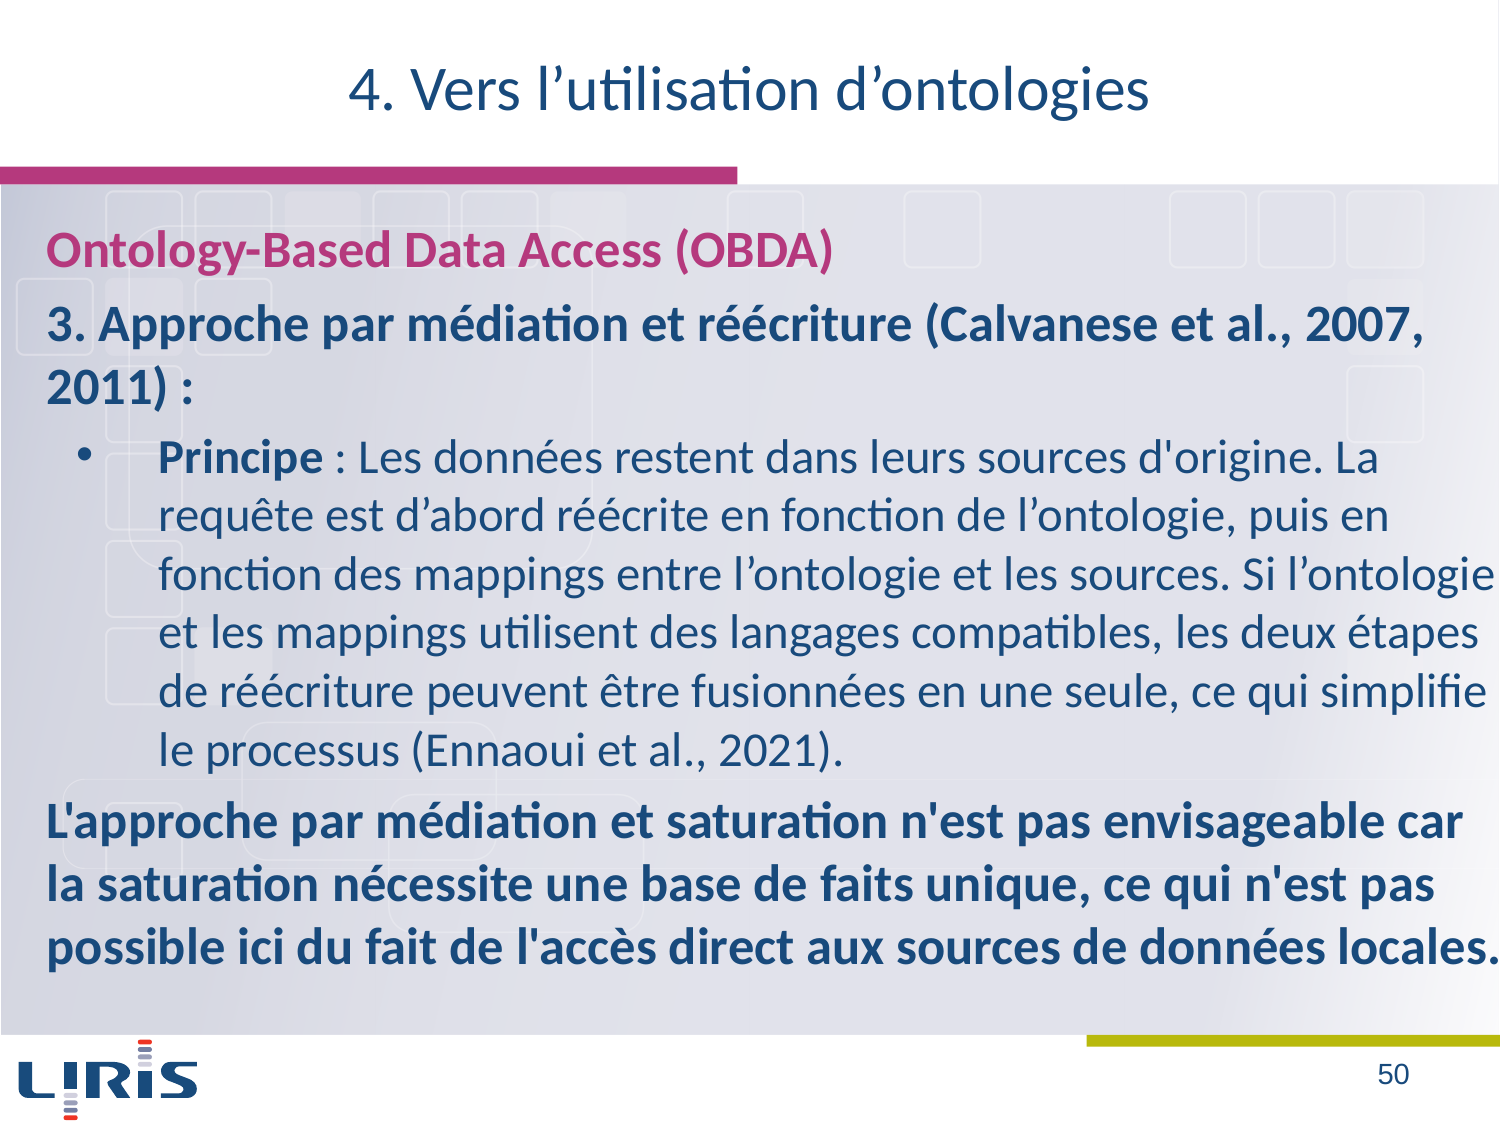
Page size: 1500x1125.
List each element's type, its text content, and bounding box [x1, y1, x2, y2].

picture [1, 185, 1499, 1034]
slide_number 50 [1230, 1042, 1425, 1103]
list Ontology-Based Data Access (OBDA) 3. Approche par médiation et réécriture (Calvanese et al., 2007, 2011) : Principe : Les données restent dans leurs sources d'origine. La requête est d’abord réécrite en fonction de l’ontologie, puis en fonction des mappings entre l’ontologie et les sources. Si l’ontologie et les mappings utilisent des langages compatibles, les deux étapes de réécriture peuvent être fusionnées en une seule, ce qui simplifie le processus (Ennaoui et al., 2021). L'approche par médiation et saturation n'est pas envisageable car la saturation nécessite une base de faits unique, ce qui n'est pas possible ici du fait de l'accès direct aux sources de données locales. [31, 208, 1500, 1012]
title 4. Vers l’utilisation d’ontologies [75, 38, 1425, 132]
